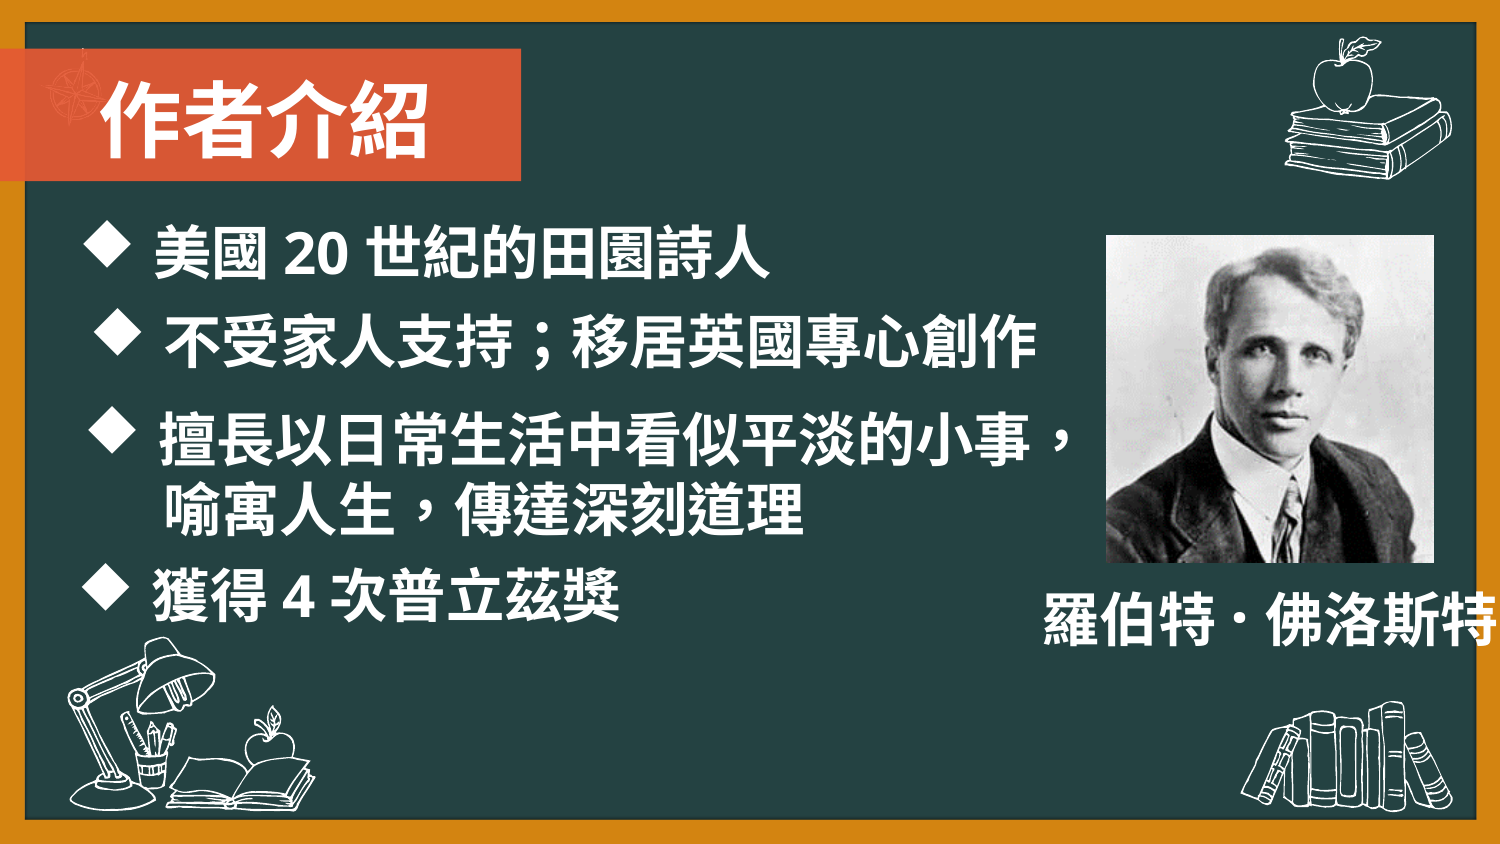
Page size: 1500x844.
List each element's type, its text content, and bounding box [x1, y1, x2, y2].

text_box 作者介紹 [0, 48, 522, 182]
text_box 美國20世紀的田園詩人 [63, 209, 787, 294]
text_box 獲得4次普立茲獎 [62, 552, 636, 637]
picture [0, 0, 1500, 844]
text_box 不受家人支持；移居英國專心創作 [73, 297, 1053, 383]
text_box 擅長以日常生活中看似平淡的小事， 喻寓人生，傳達深刻道理 [68, 395, 1106, 551]
text_box 羅伯特·佛洛斯特 [1027, 567, 1500, 663]
